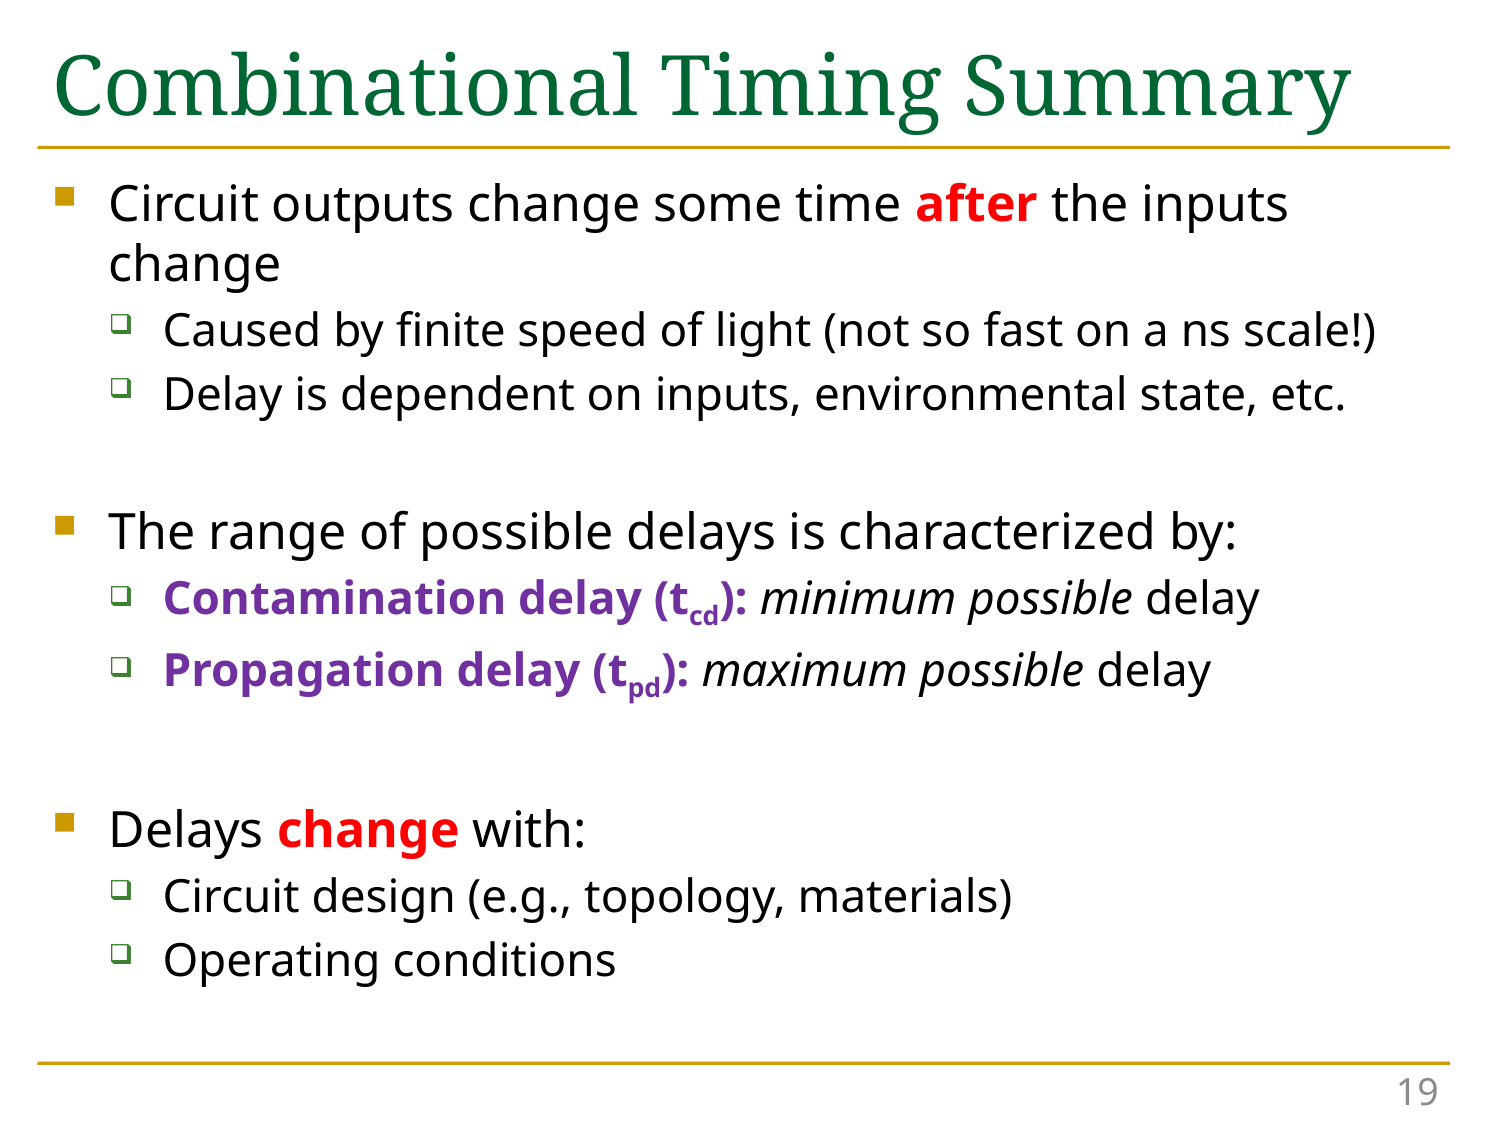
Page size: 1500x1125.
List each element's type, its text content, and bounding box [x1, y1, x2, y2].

list Circuit outputs change some time after the inputs change Caused by finite speed of light (not so fast on a ns scale!) Delay is dependent on inputs, environmental state, etc. The range of possible delays is characterized by: Contamination delay (tcd): minimum possible delay Propagation delay (tpd): maximum possible delay Delays change with: Circuit design (e.g., topology, materials) Operating conditions [37, 163, 1450, 1038]
title Combinational Timing Summary [37, 24, 1450, 163]
slide_number 19 [1116, 1063, 1454, 1124]
